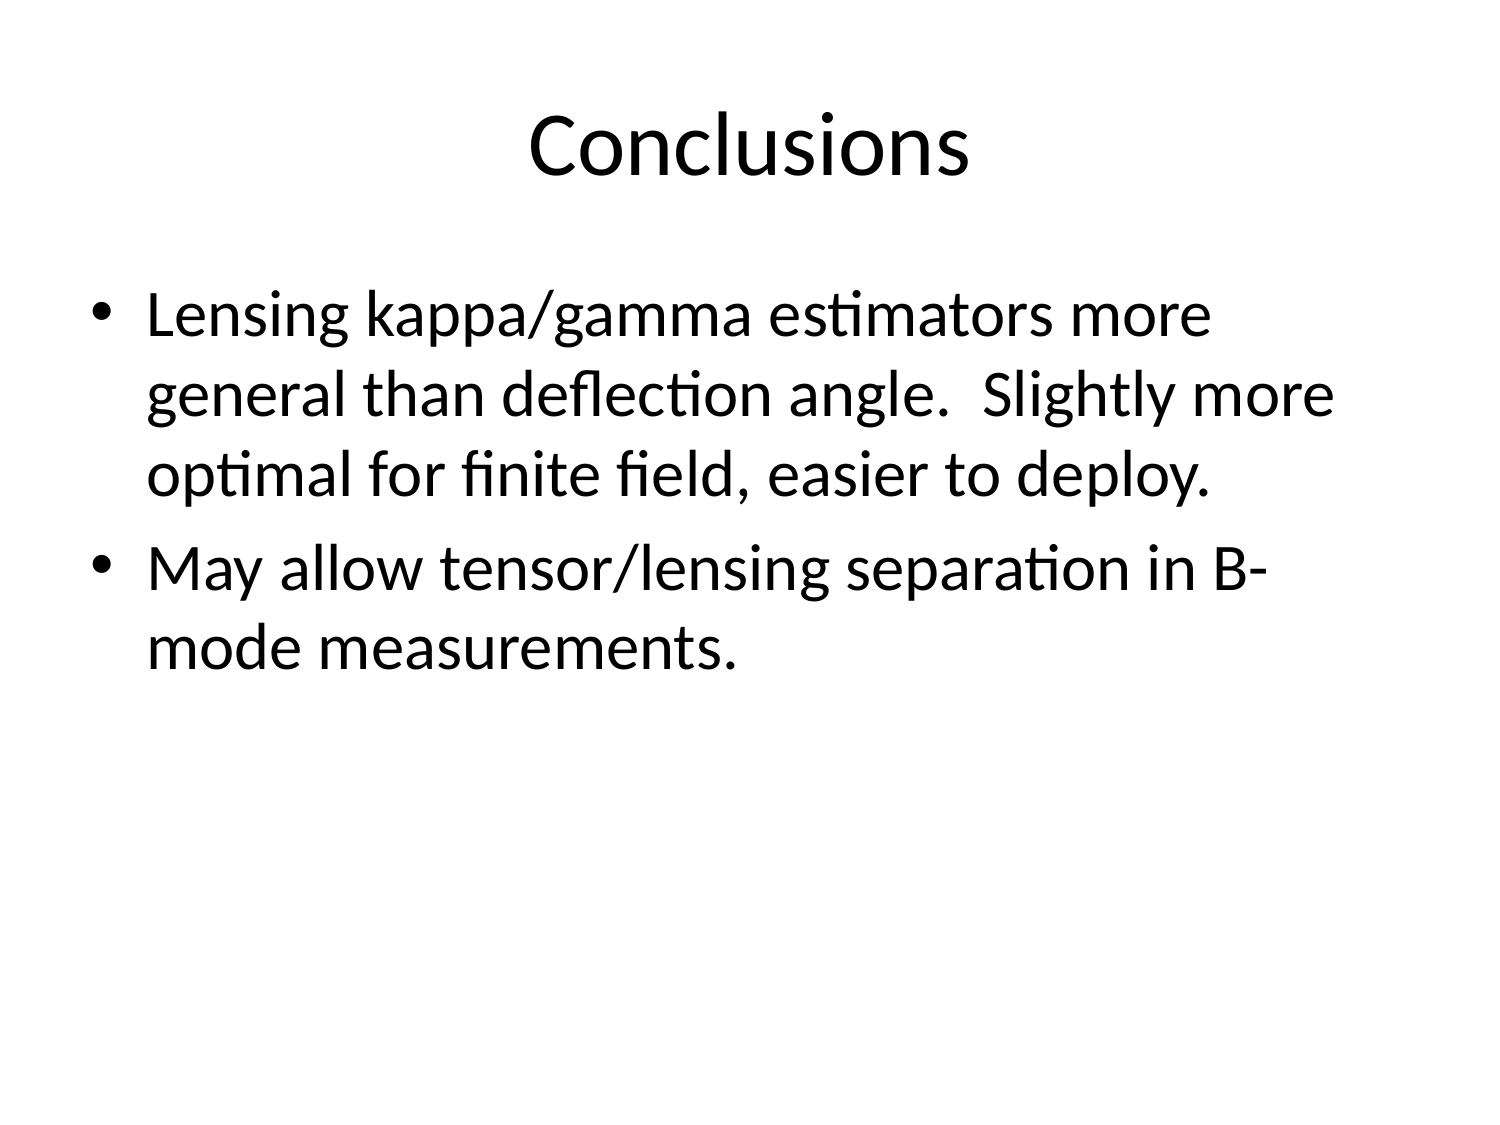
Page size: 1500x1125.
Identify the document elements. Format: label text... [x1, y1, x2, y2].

title Conclusions [75, 45, 1425, 233]
list Lensing kappa/gamma estimators more general than deflection angle. Slightly more optimal for finite field, easier to deploy. May allow tensor/lensing separation in B-mode measurements. [75, 262, 1425, 1005]
